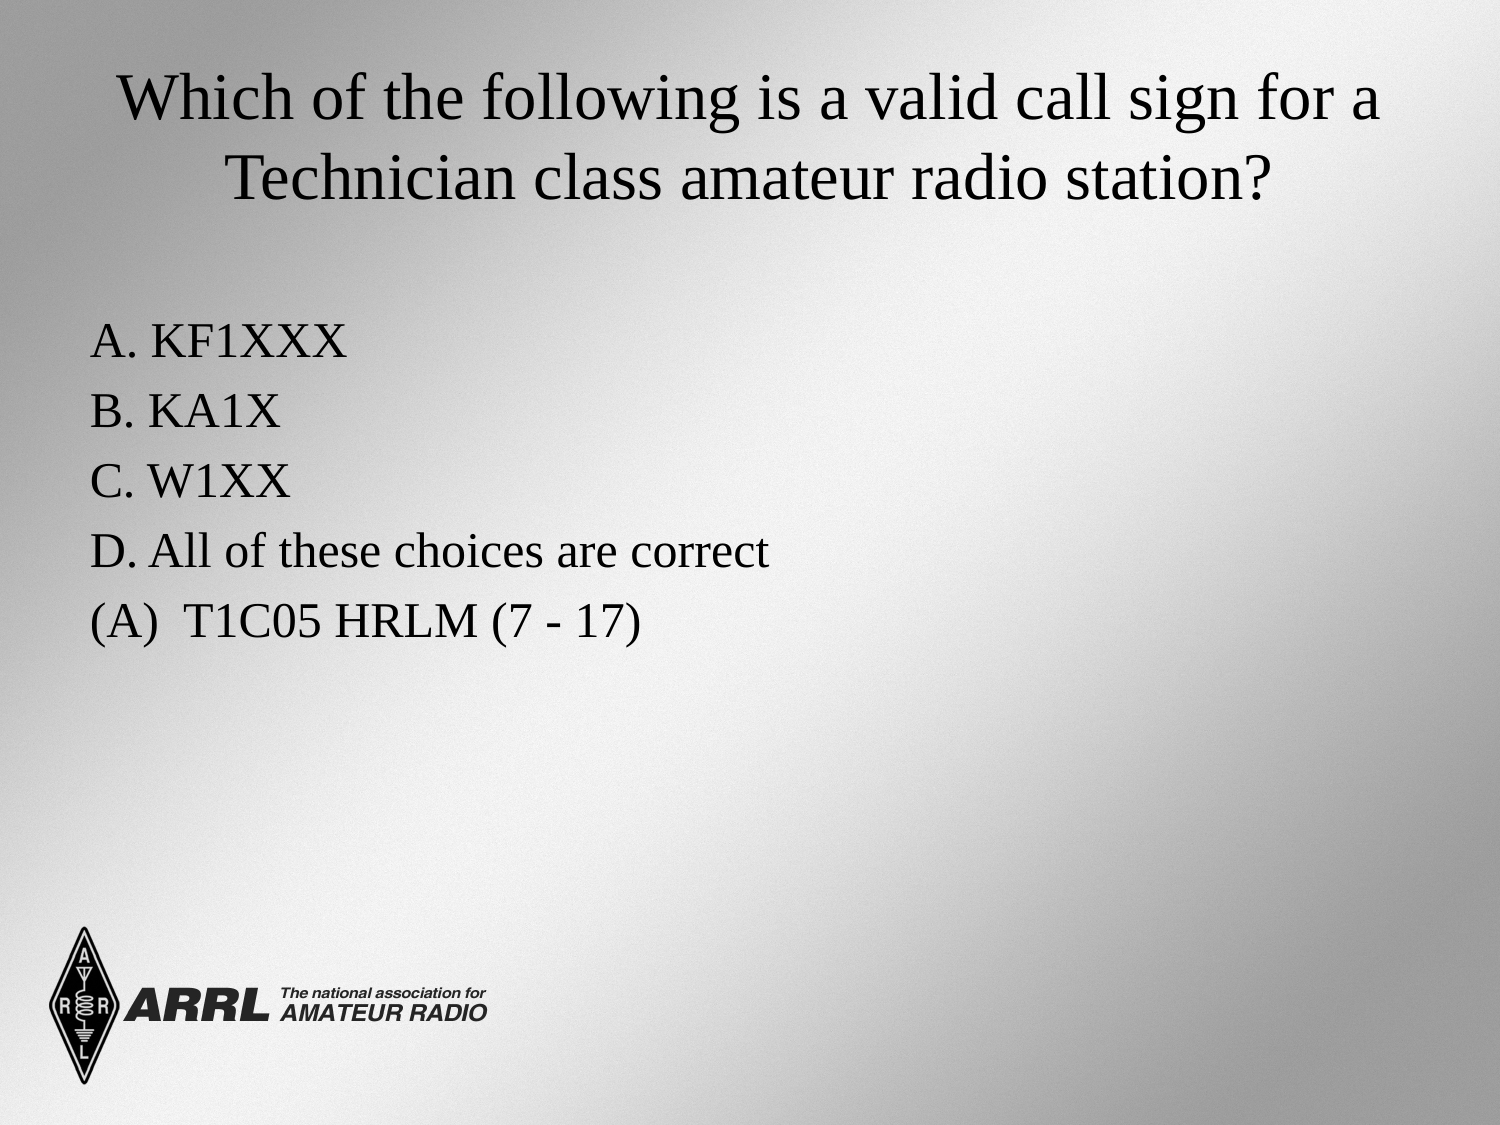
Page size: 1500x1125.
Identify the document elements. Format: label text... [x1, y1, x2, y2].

picture [0, 0, 1500, 1125]
list A. KF1XXX B. KA1X C. W1XX D. All of these choices are correct (A) T1C05 HRLM (7 - 17) [75, 299, 1425, 1005]
title Which of the following is a valid call sign for a Technician class amateur radio station? [75, 45, 1425, 233]
